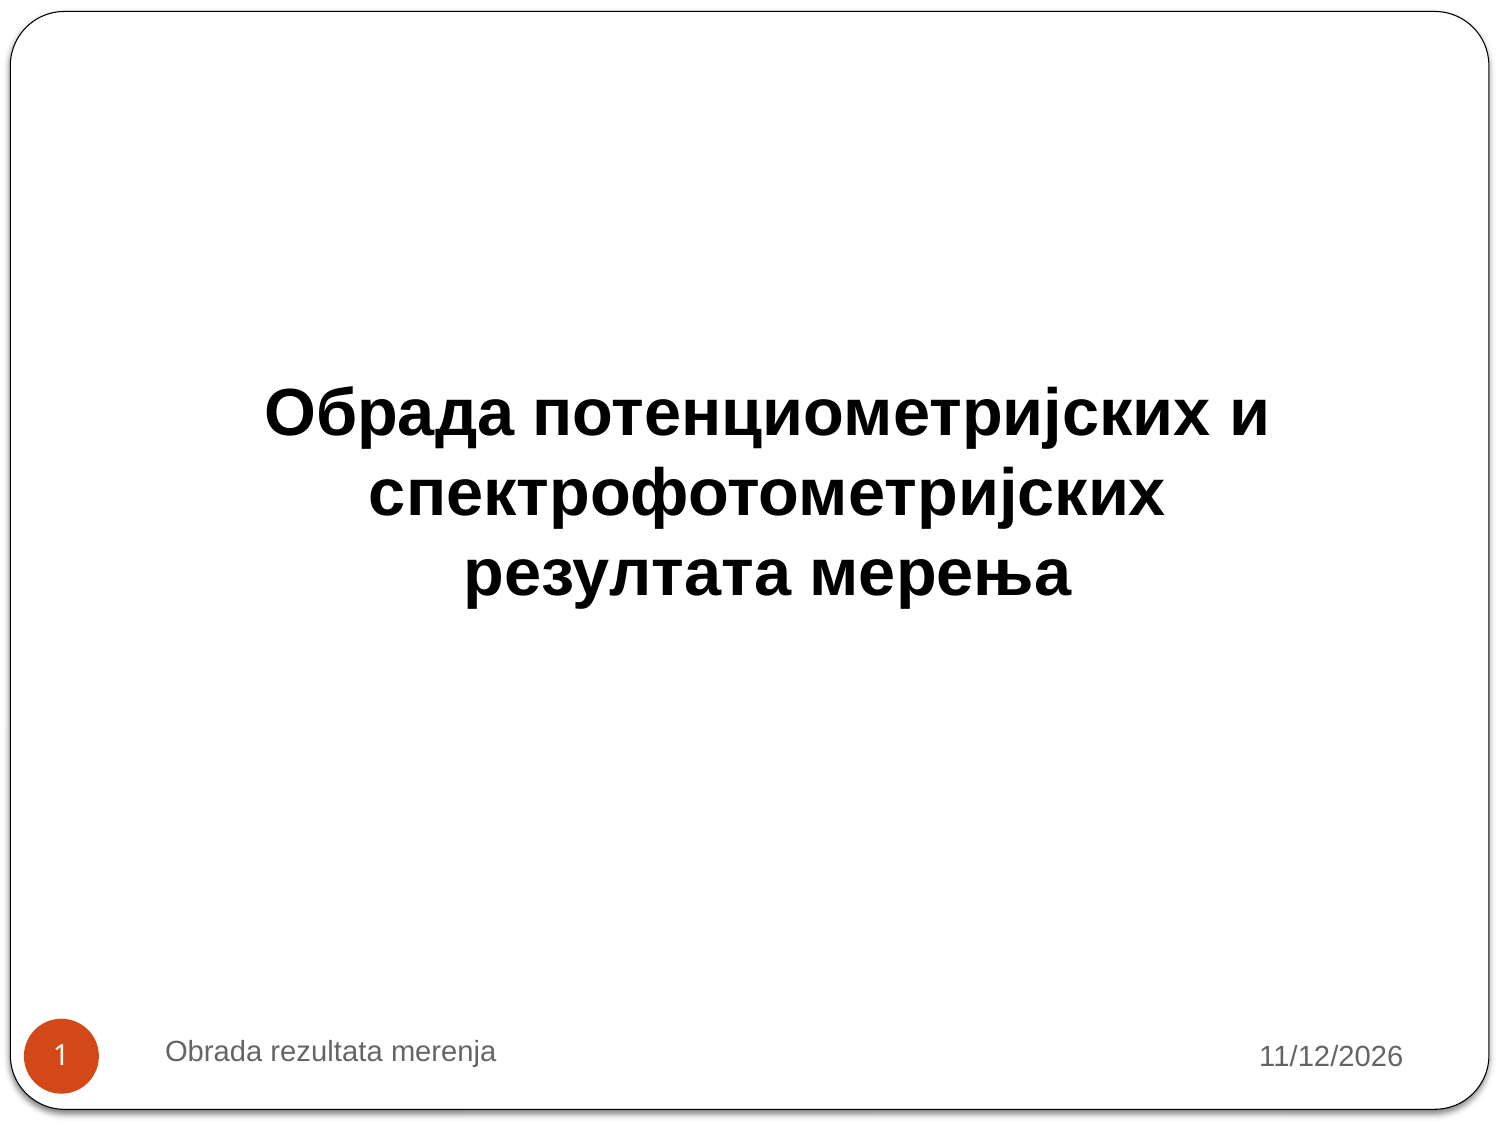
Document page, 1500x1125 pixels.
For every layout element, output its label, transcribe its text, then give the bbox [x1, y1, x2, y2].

text_box Обрада потенциометријских и спектрофотометријских резултата мерења [206, 361, 1329, 617]
footer Obrada rezultata merenja [150, 1012, 800, 1088]
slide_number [1012, 1015, 1419, 1094]
slide_number 1 [23, 1018, 99, 1094]
